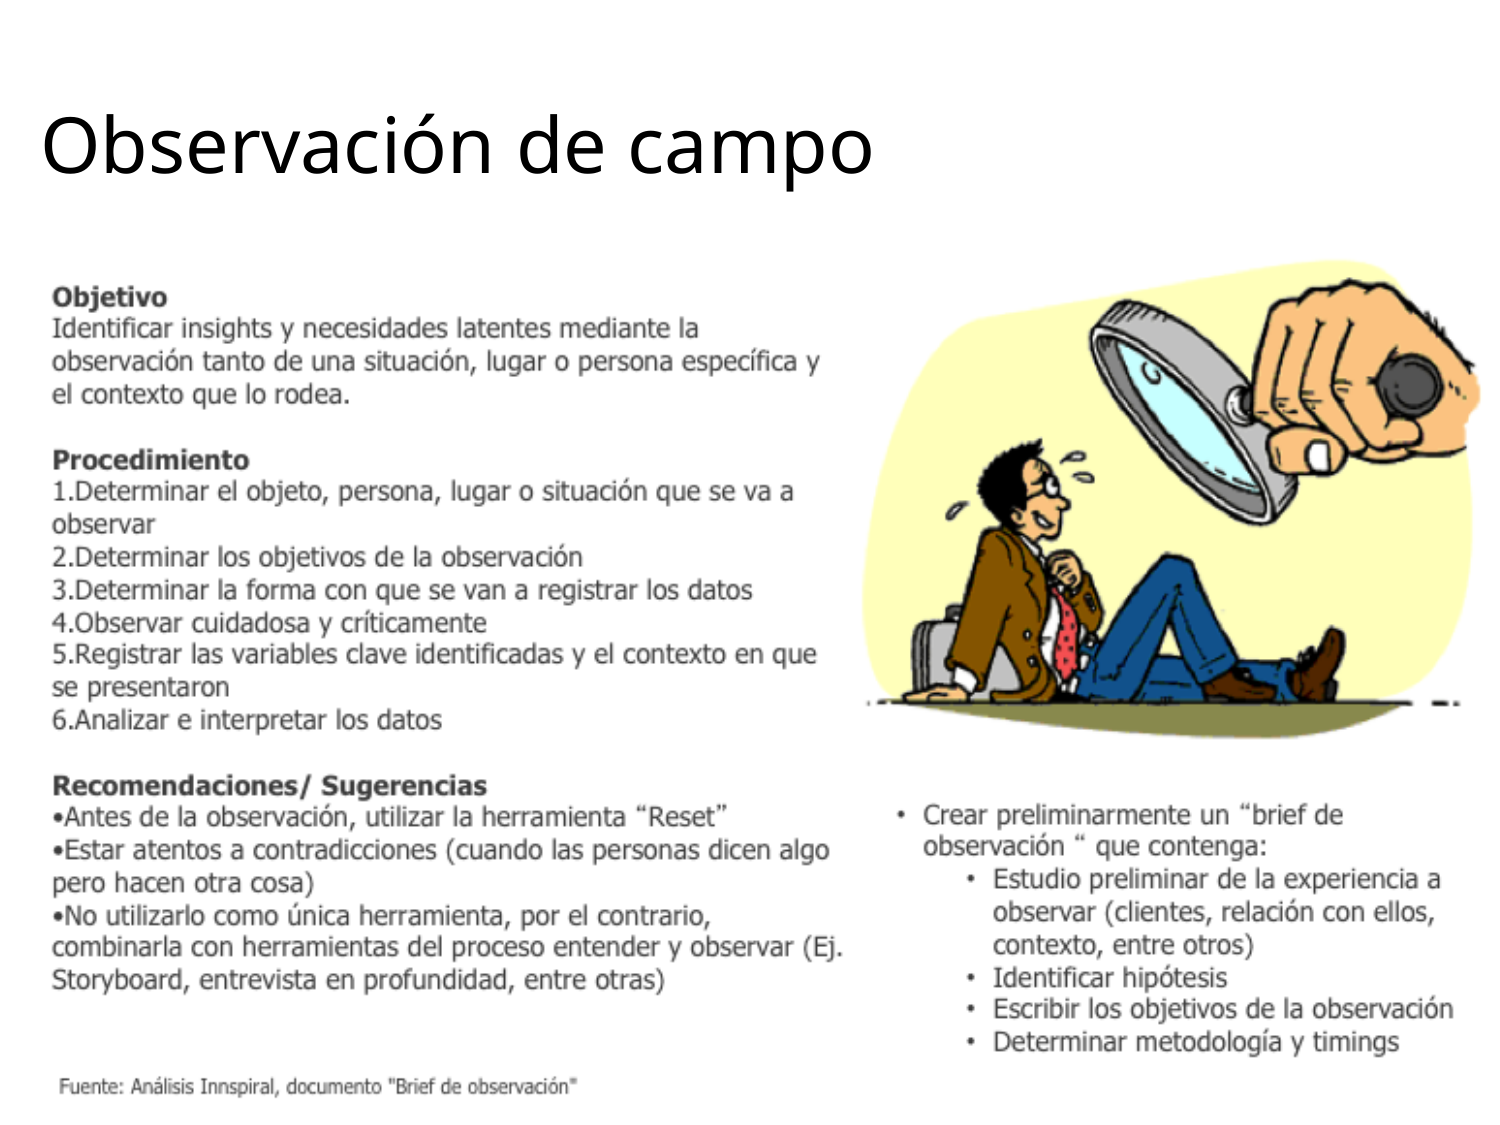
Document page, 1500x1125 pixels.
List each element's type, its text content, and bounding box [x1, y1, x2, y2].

picture [37, 249, 1500, 1104]
title Observación de campo [25, 87, 1428, 197]
